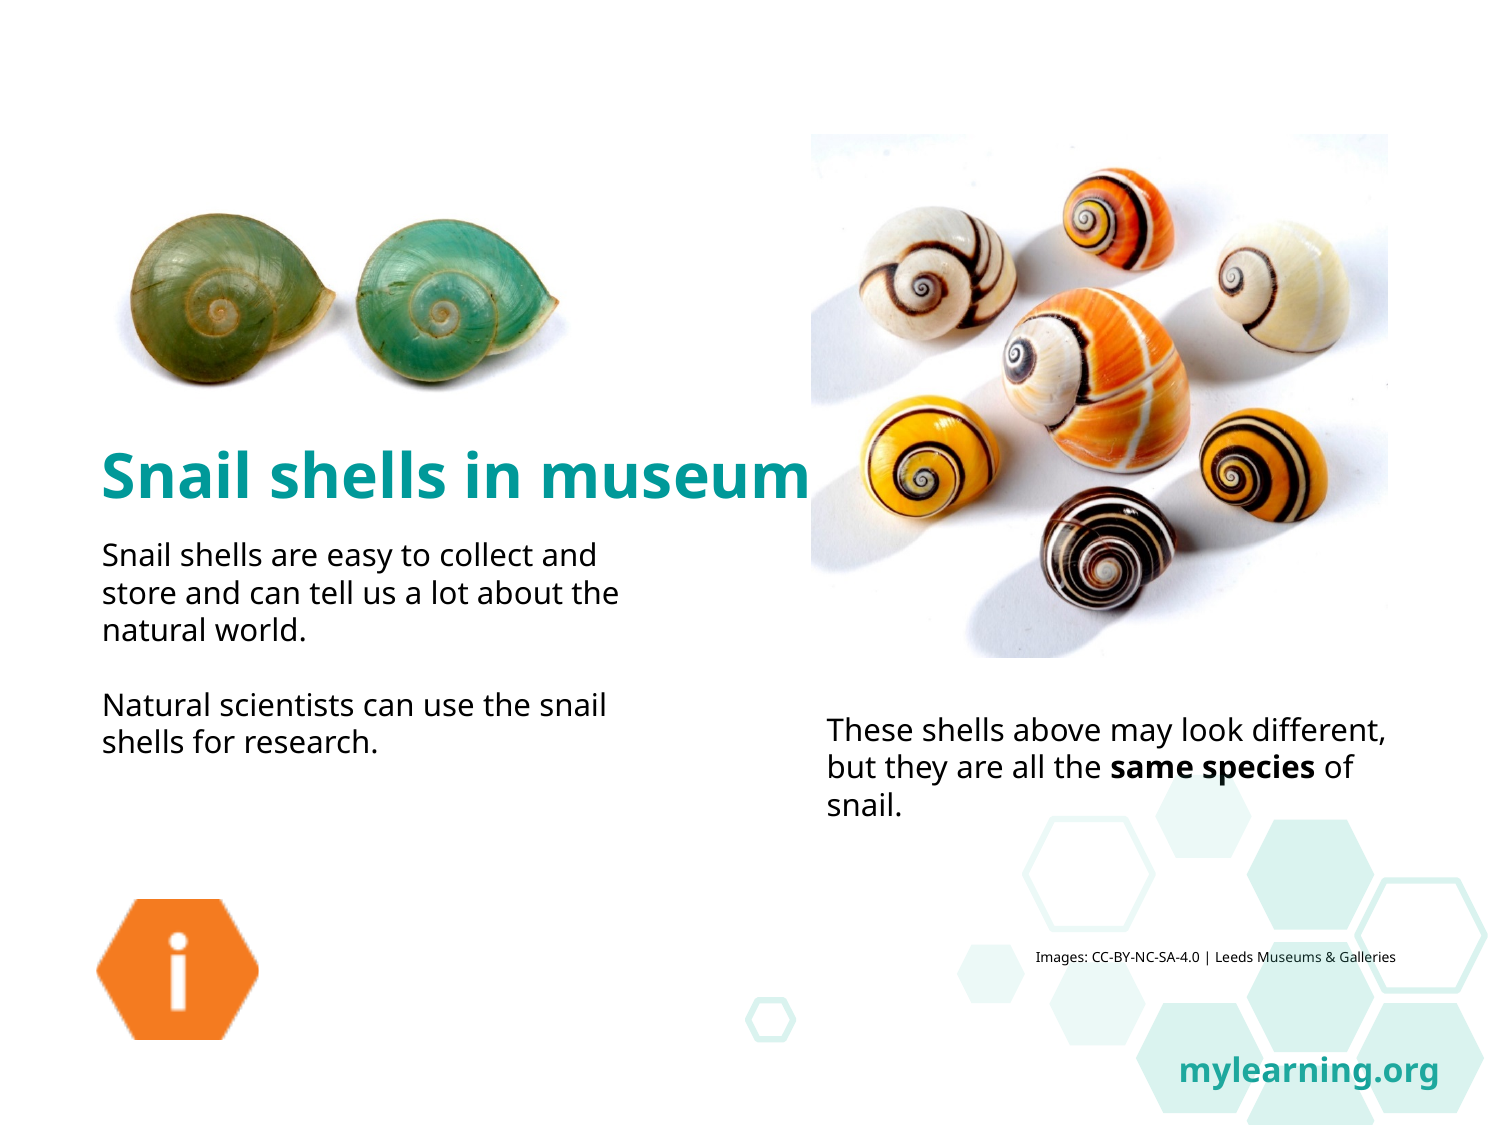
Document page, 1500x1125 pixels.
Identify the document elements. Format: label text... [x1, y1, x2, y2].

text_box These shells above may look different, but they are all the same species of snail. [811, 702, 1441, 774]
picture [96, 899, 259, 1040]
text_box Snail shells are easy to collect and store and can tell us a lot about the natural world. Natural scientists can use the snail shells for research. [87, 528, 641, 768]
picture [811, 134, 1388, 658]
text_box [747, 774, 1485, 1125]
picture [96, 168, 590, 430]
text_box Snail shells in museums [87, 428, 811, 519]
